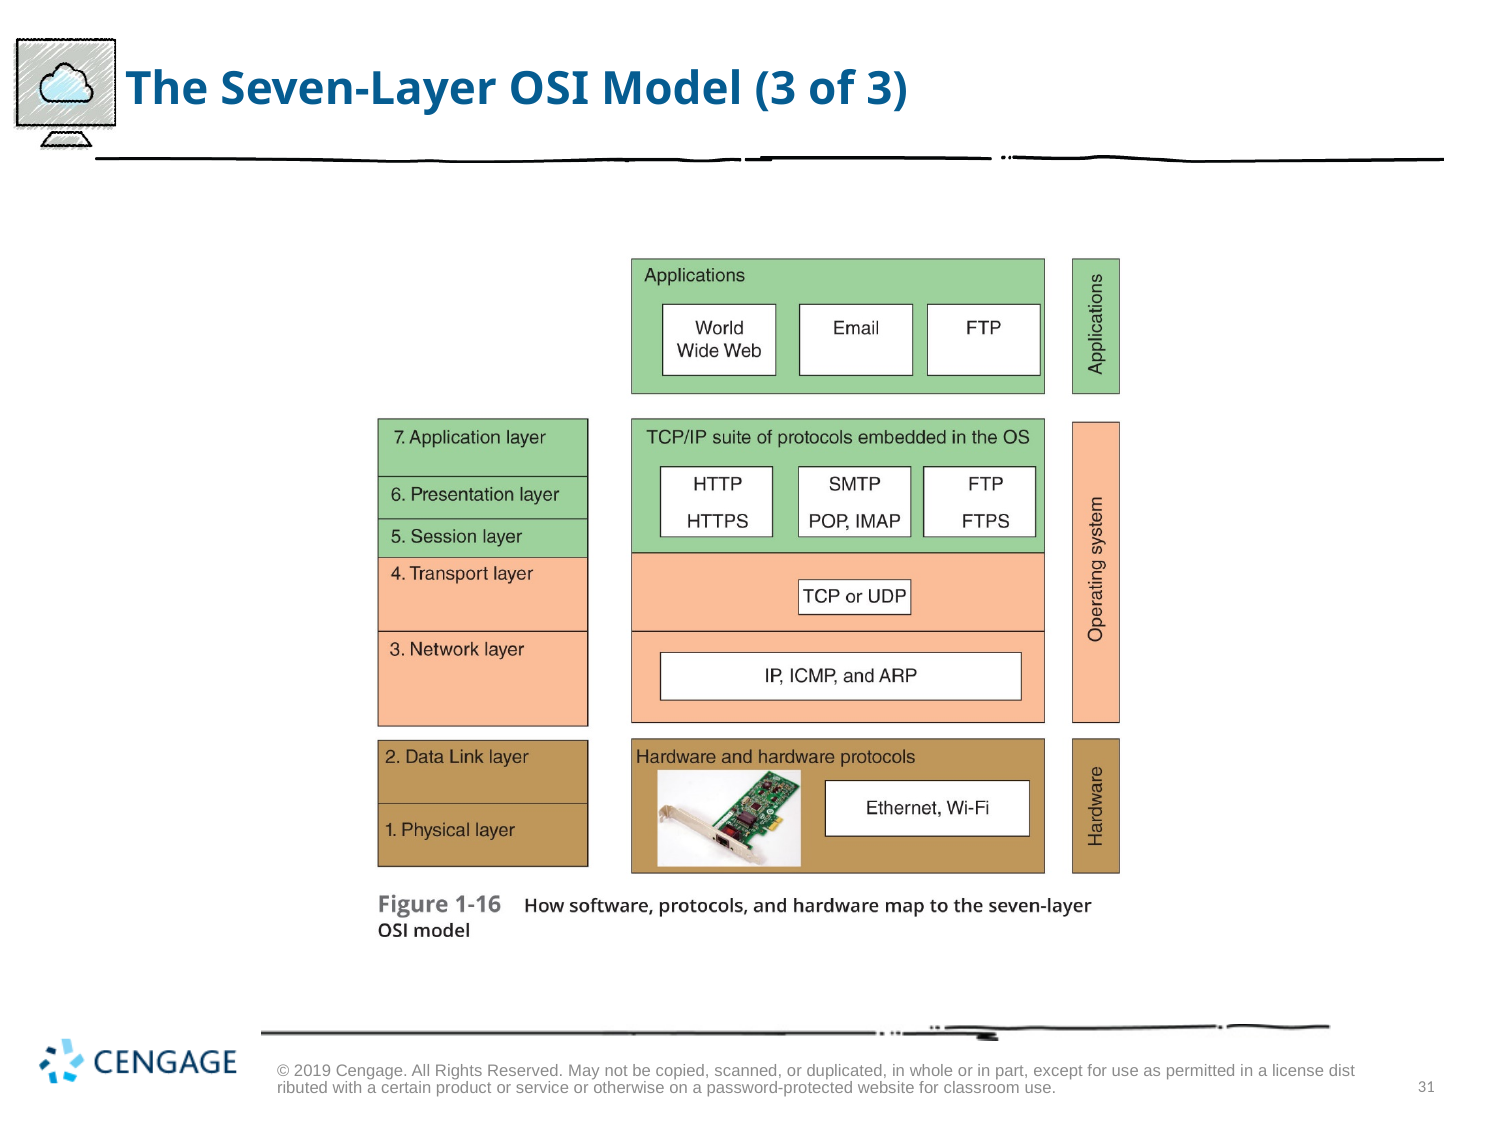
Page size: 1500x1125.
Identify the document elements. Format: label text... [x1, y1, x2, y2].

title The Seven-Layer O S I Model (3 of 3) [125, 66, 1442, 116]
picture [95, 155, 1444, 163]
picture [261, 1024, 1331, 1041]
picture [19, 1025, 249, 1096]
footer © 2019 Cengage. All Rights Reserved. May not be copied, scanned, or duplicated, in whole or in part, except for use as permitted in a license distributed with a certain product or service or otherwise on a password-protected website for classroom use. [262, 1050, 1375, 1091]
picture [13, 36, 117, 151]
picture [374, 255, 1123, 939]
